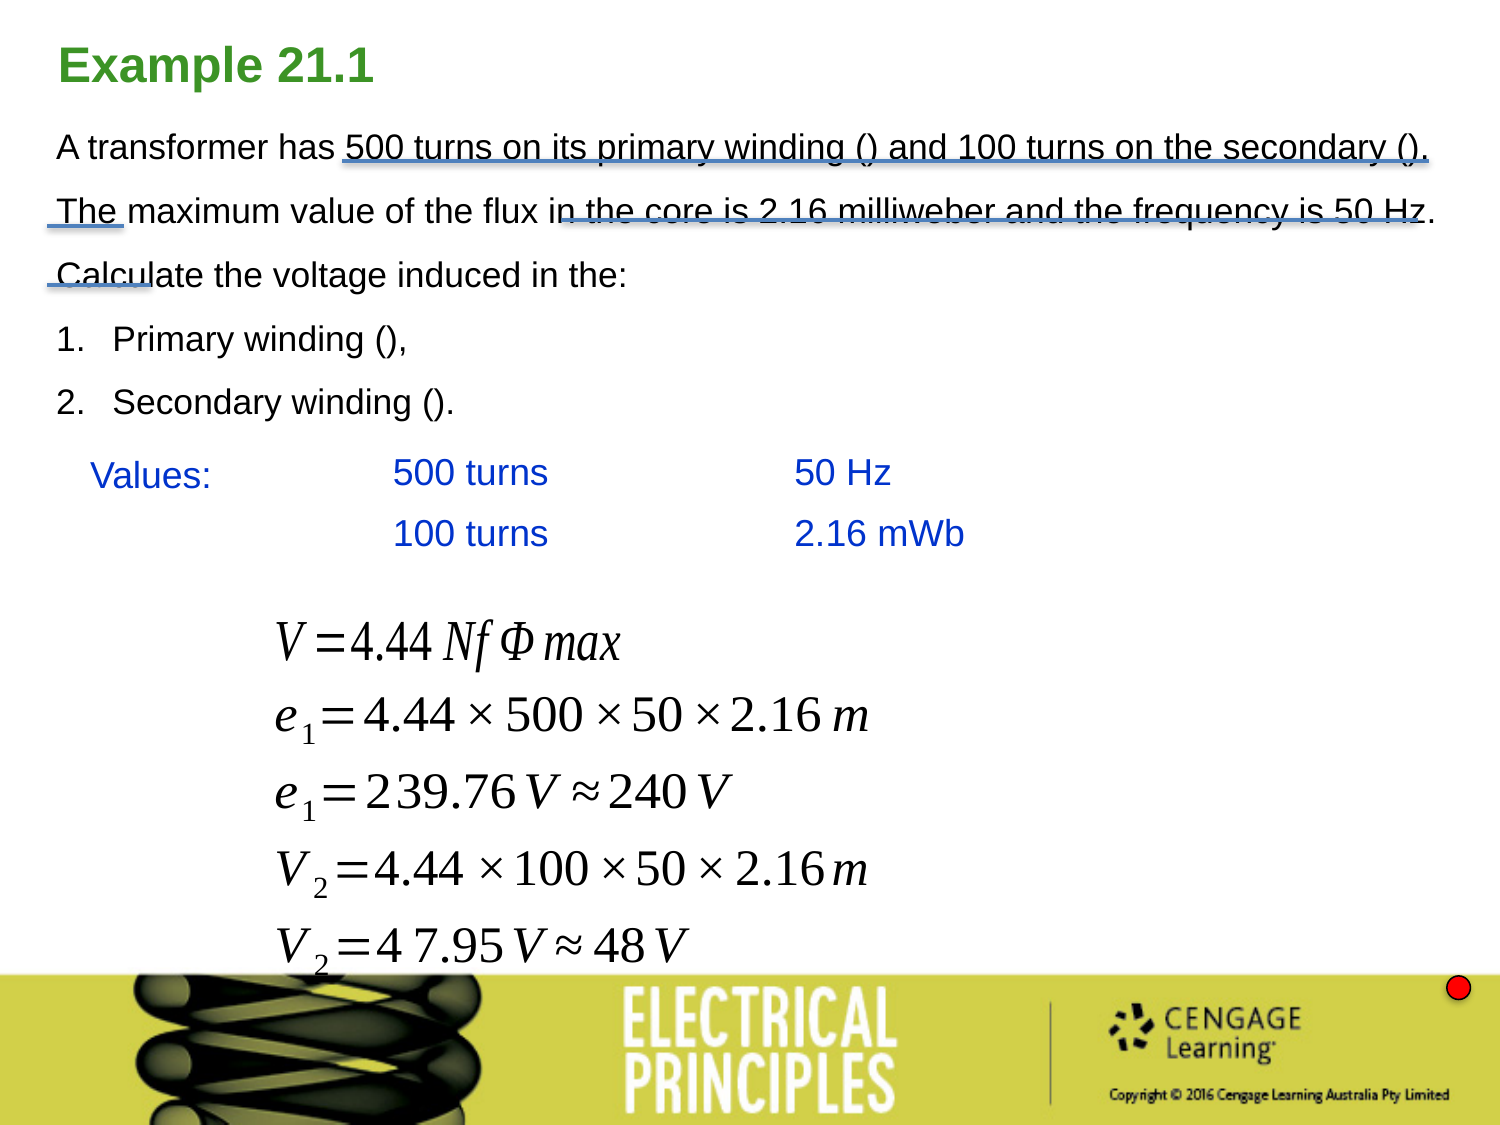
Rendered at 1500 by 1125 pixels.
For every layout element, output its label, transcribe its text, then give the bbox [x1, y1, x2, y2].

picture [0, 0, 1500, 1125]
text_box [1446, 975, 1472, 1001]
text_box Values: [75, 444, 227, 504]
text_box Example 21.1 [43, 24, 390, 100]
